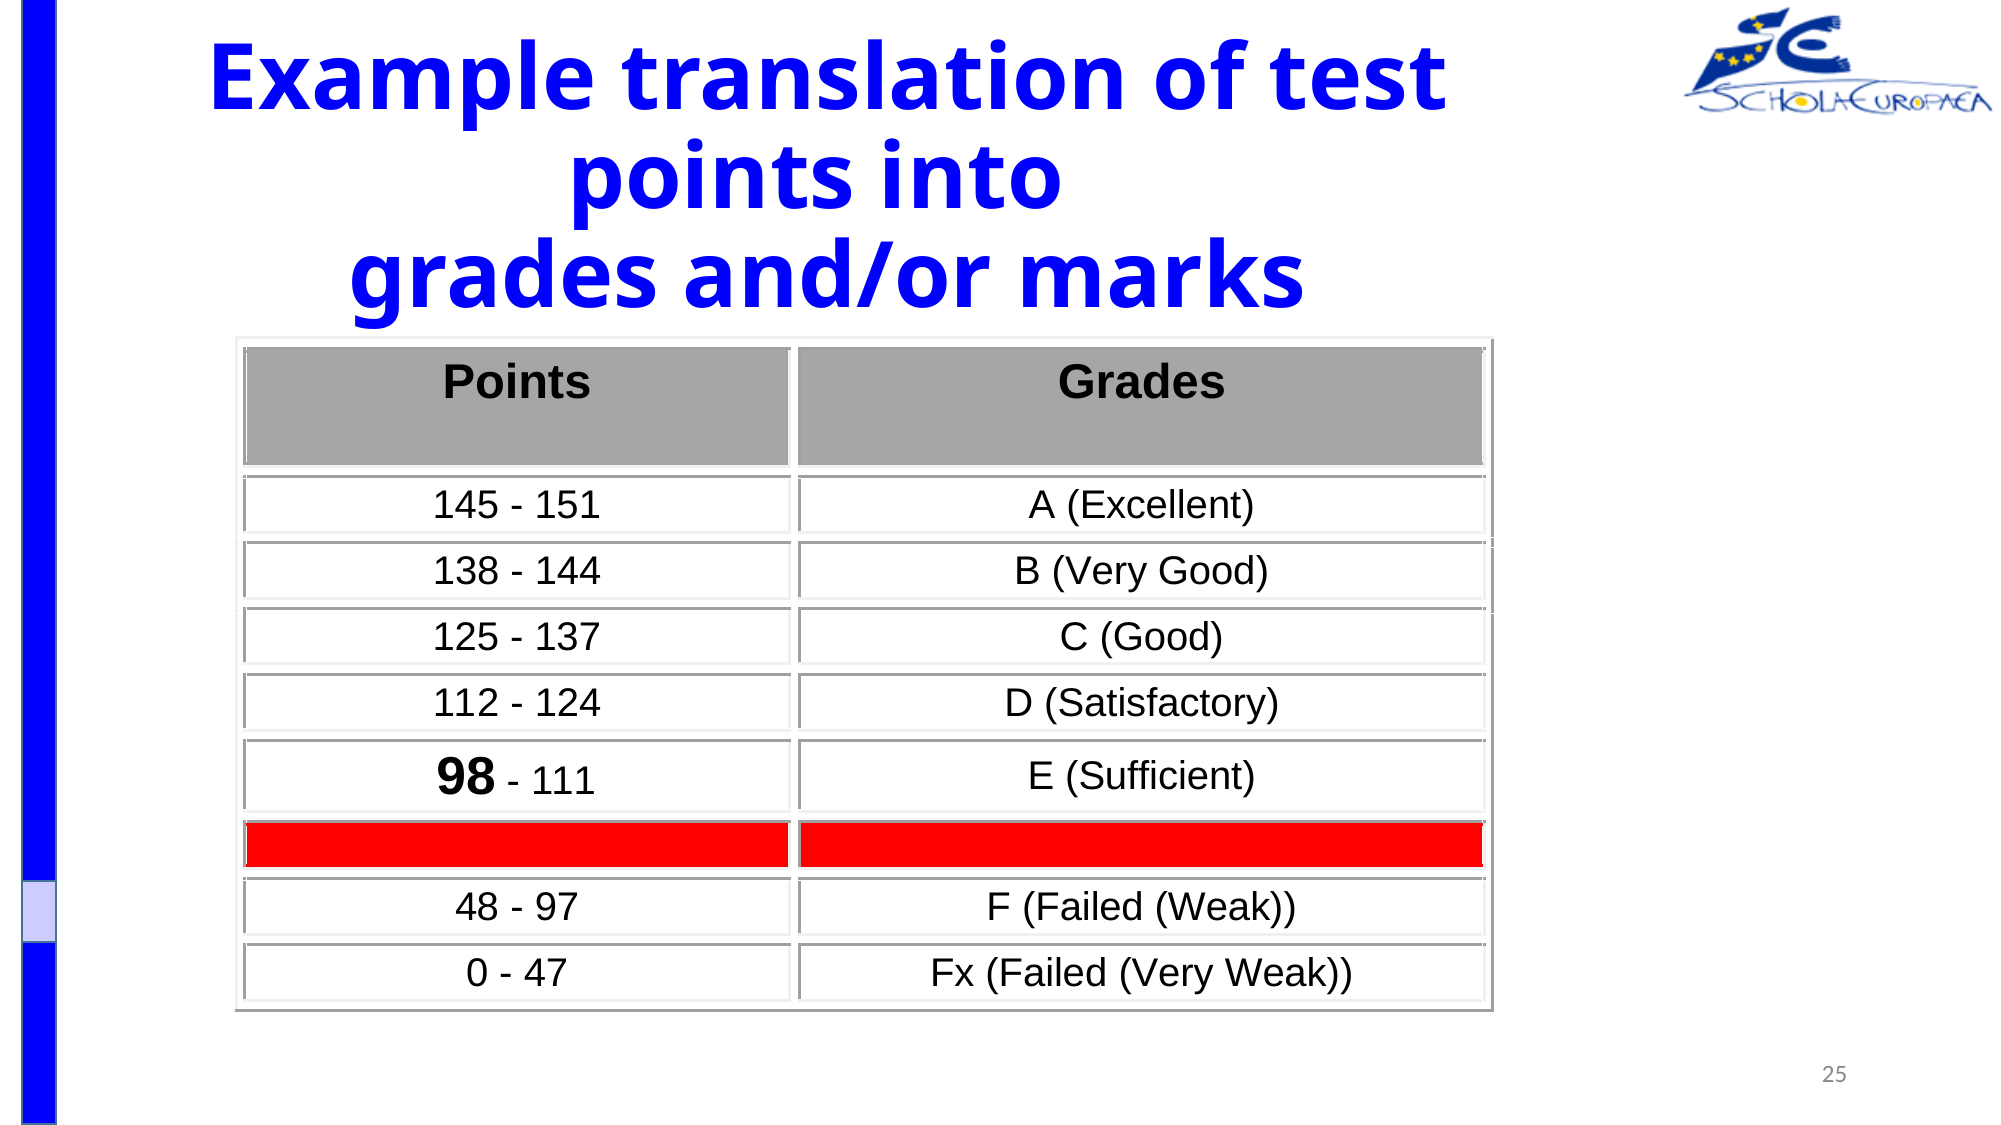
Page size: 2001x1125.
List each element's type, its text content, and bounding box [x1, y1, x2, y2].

slide_number 25 [1412, 1042, 1863, 1103]
text_box [21, 0, 57, 336]
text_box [0, 336, 2000, 1012]
text_box [21, 1012, 57, 1125]
text_box Example translation of test points into grades and/or marks [113, 22, 1542, 211]
picture [1682, 5, 1995, 117]
